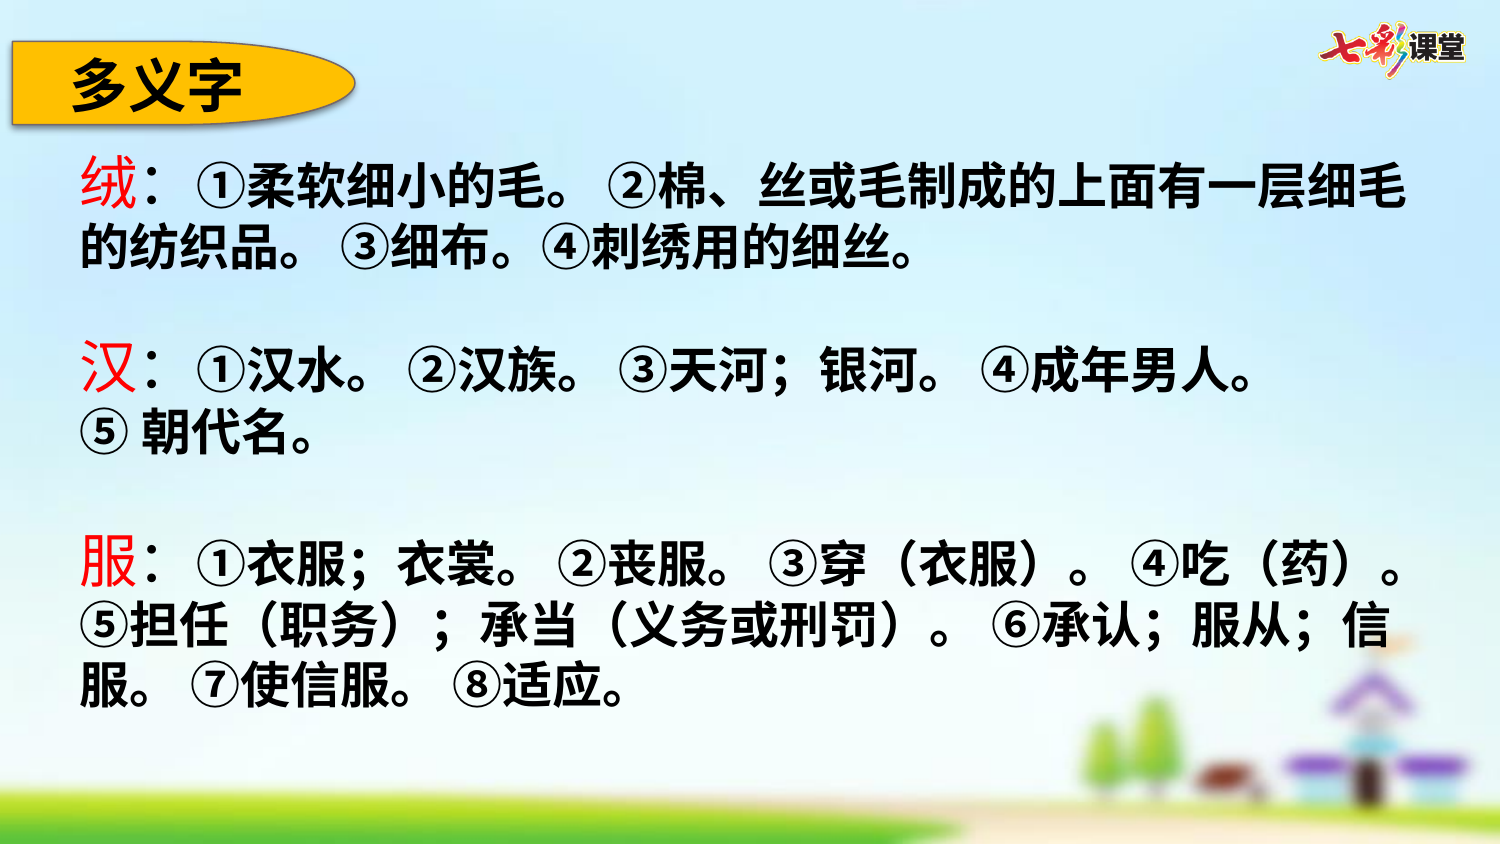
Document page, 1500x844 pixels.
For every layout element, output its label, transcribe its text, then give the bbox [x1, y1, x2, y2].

picture [0, 0, 1500, 844]
text_box 绒：①柔软细小的毛。 ②棉、丝或毛制成的上面有一层细毛的纺织品。 ③细布。④刺绣用的细丝。 [64, 138, 1453, 284]
text_box 服：①衣服；衣裳。 ②丧服。 ③穿（衣服）。 ④吃（药）。 ⑤担任（职务）；承当（义务或刑罚）。 ⑥承认；服从；信服。 ⑦使信服。 ⑧适应。 [64, 516, 1453, 722]
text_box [0, 41, 356, 126]
text_box 汉：①汉水。 ②汉族。 ③天河；银河。 ④成年男人。 ⑤朝代名。 [64, 322, 1437, 468]
